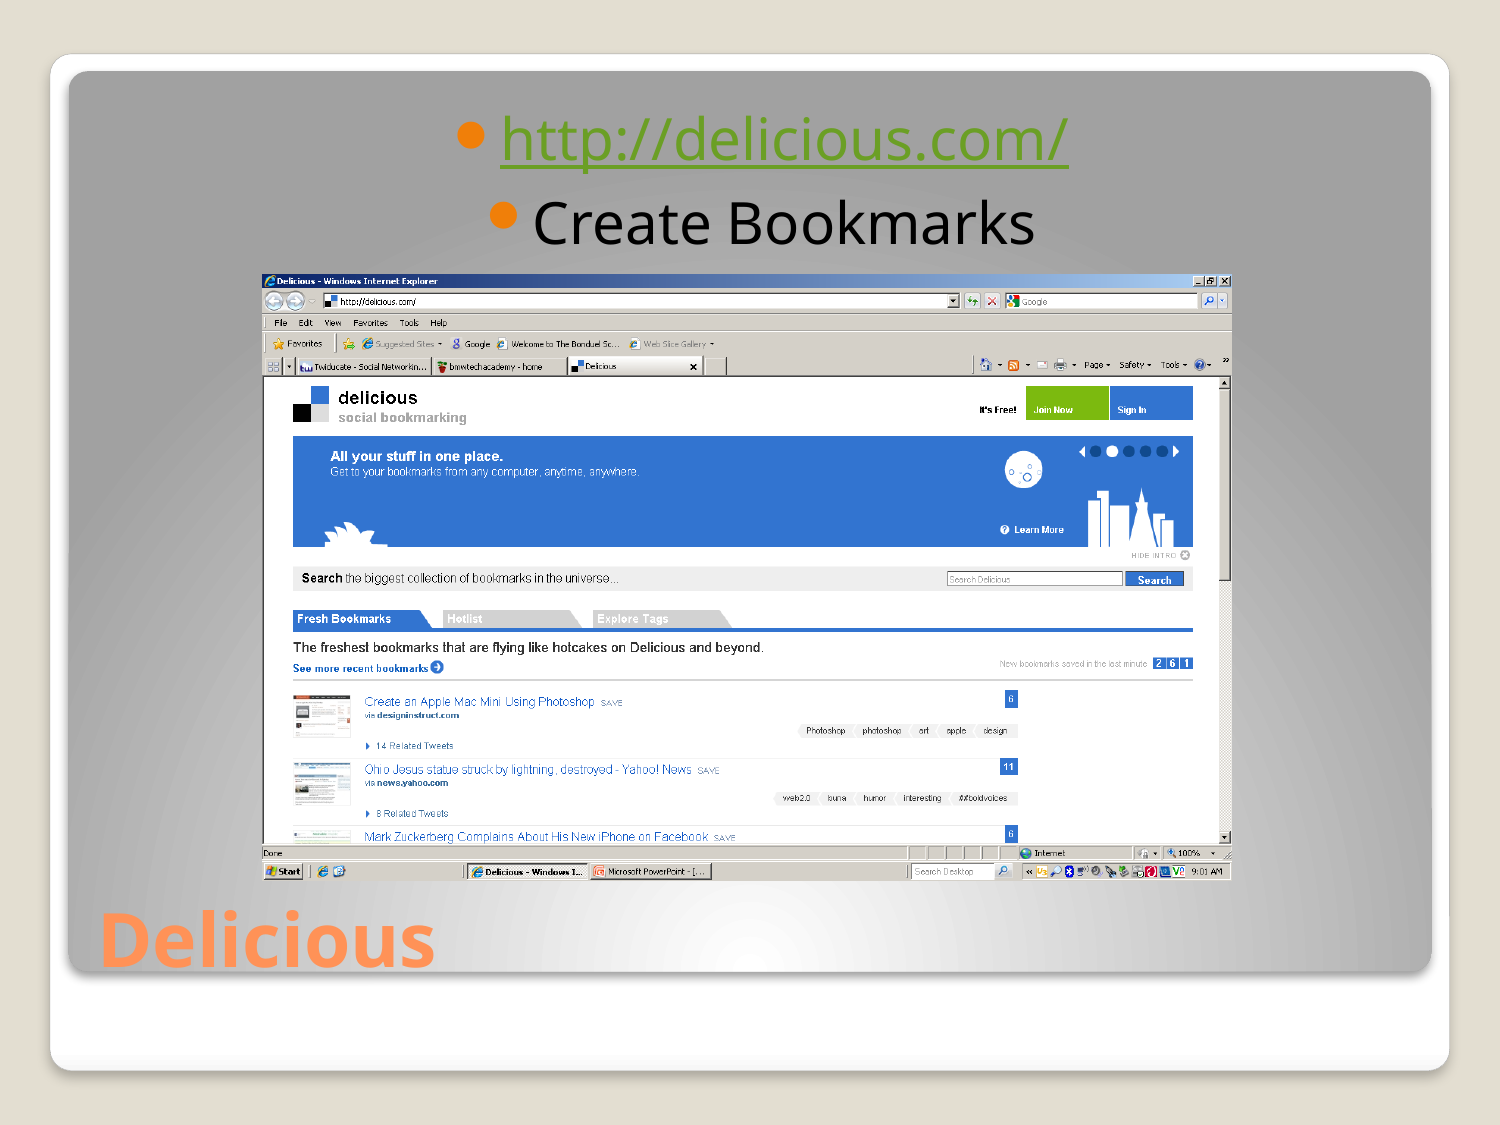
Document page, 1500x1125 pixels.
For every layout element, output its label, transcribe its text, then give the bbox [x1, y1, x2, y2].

title Delicious [82, 817, 1425, 991]
list http://delicious.com/ Create Bookmarks [82, 86, 1426, 775]
picture [262, 274, 1232, 881]
